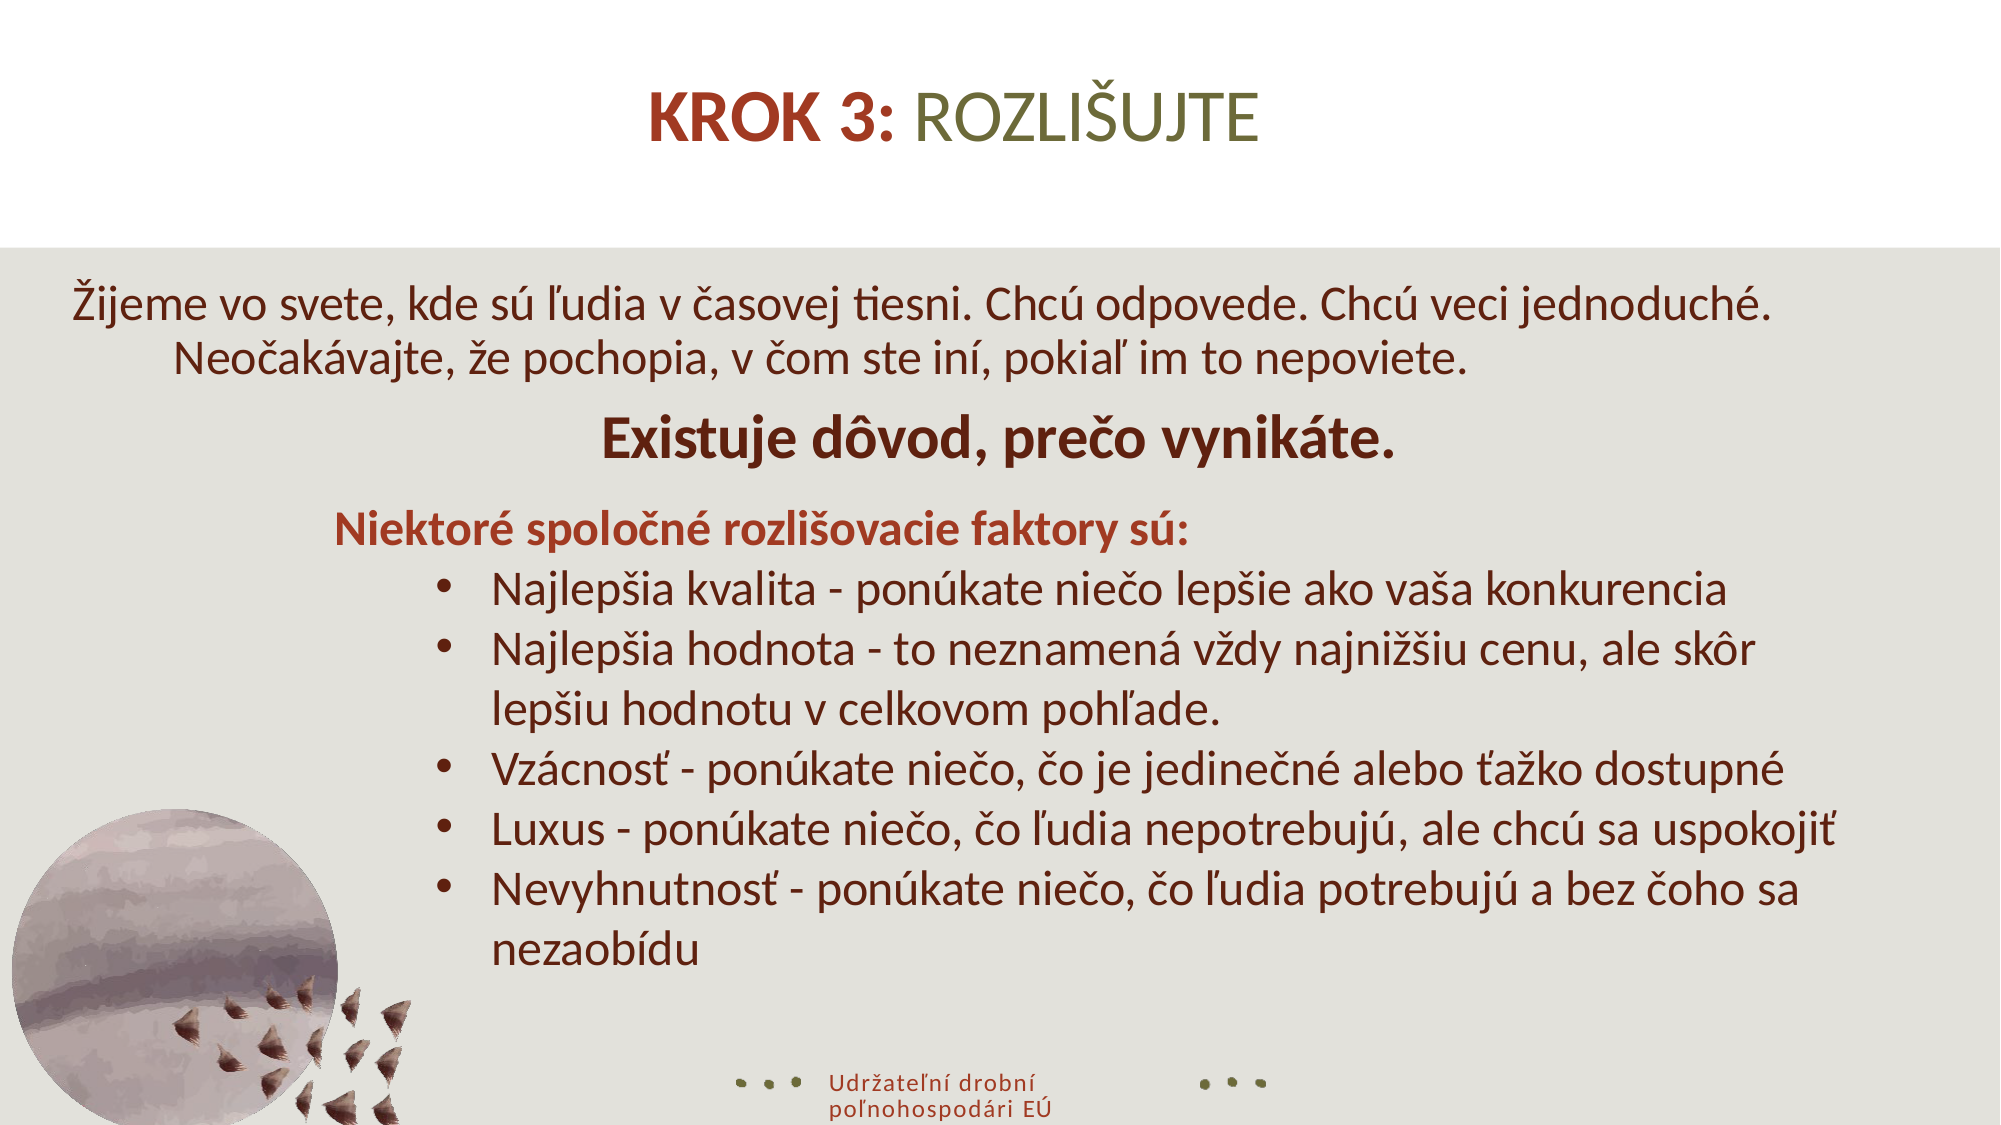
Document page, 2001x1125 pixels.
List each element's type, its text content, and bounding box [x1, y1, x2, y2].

footer Udržateľní drobní poľnohospodári EÚ [826, 1070, 1172, 1125]
text_box Žijeme vo svete, kde sú ľudia v časovej tiesni. Chcú odpovede. Chcú veci jednoduché. Neočakávajte, že pochopia, v čom ste iní, pokiaľ im to nepoviete. Existuje dôvod, prečo vynikáte. Niektoré spoločné rozlišovacie faktory sú: Najlepšia kvalita - ponúkate niečo lepšie ako vaša konkurencia Najlepšia hodnota - to neznamená vždy najnižšiu cenu, ale skôr lepšiu hodnotu v celkovom pohľade. Vzácnosť - ponúkate niečo, čo je jedinečné alebo ťažko dostupné Luxus - ponúkate niečo, čo ľudia nepotrebujú, ale chcú sa uspokojiť Nevyhnutnosť - ponúkate niečo, čo ľudia potrebujú a bez čoho sa nezaobídu [70, 267, 1929, 976]
picture [1, 735, 475, 1125]
title KROK 3: ROZLIŠUJTE [646, 64, 1354, 254]
picture [1196, 1047, 1270, 1120]
picture [732, 1046, 805, 1120]
